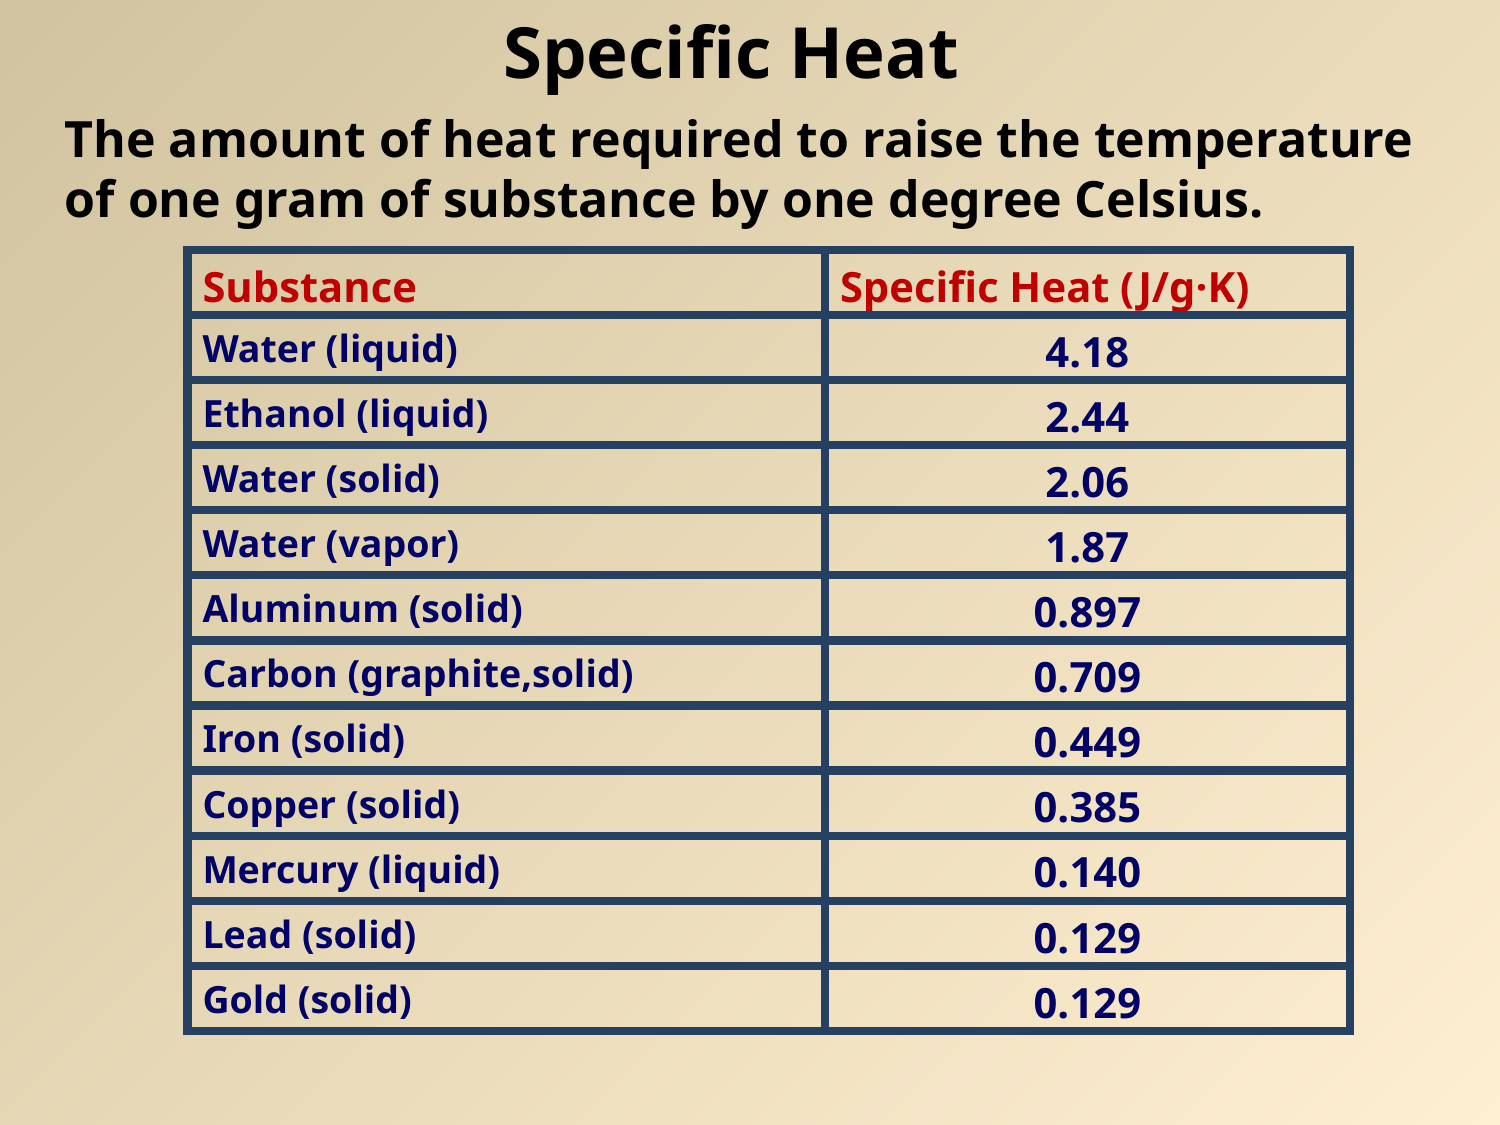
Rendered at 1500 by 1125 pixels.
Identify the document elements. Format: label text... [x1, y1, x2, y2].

table_cell 0.709 [829, 645, 1346, 701]
text_box The amount of heat required to raise the temperature of one gram of substance by one degree Celsius. [49, 99, 1475, 235]
table_cell 0.140 [829, 840, 1346, 897]
table_cell Gold (solid) [192, 970, 821, 1027]
table_cell 0.449 [829, 710, 1346, 766]
table_cell 0.385 [829, 775, 1346, 832]
table_cell Aluminum (solid) [192, 579, 821, 636]
table_cell Carbon (graphite,solid) [192, 645, 821, 701]
table_cell 2.06 [829, 449, 1346, 506]
table_cell 2.44 [829, 384, 1346, 441]
table_cell 1.87 [829, 514, 1346, 571]
table_header Specific Heat (J/g·K) [829, 254, 1346, 311]
table_cell Mercury (liquid) [192, 840, 821, 897]
table_cell Water (solid) [192, 449, 821, 506]
table_cell Water (liquid) [192, 319, 821, 376]
table_cell Iron (solid) [192, 710, 821, 766]
table_cell Lead (solid) [192, 905, 821, 962]
table_cell 0.129 [829, 970, 1346, 1027]
table_cell Water (vapor) [192, 514, 821, 571]
table_header Substance [192, 254, 821, 311]
table_cell Copper (solid) [192, 775, 821, 832]
table_cell 4.18 [829, 319, 1346, 376]
title Specific Heat [375, 0, 1088, 99]
table_cell Ethanol (liquid) [192, 384, 821, 441]
table_cell 0.897 [829, 579, 1346, 636]
table_cell 0.129 [829, 905, 1346, 962]
